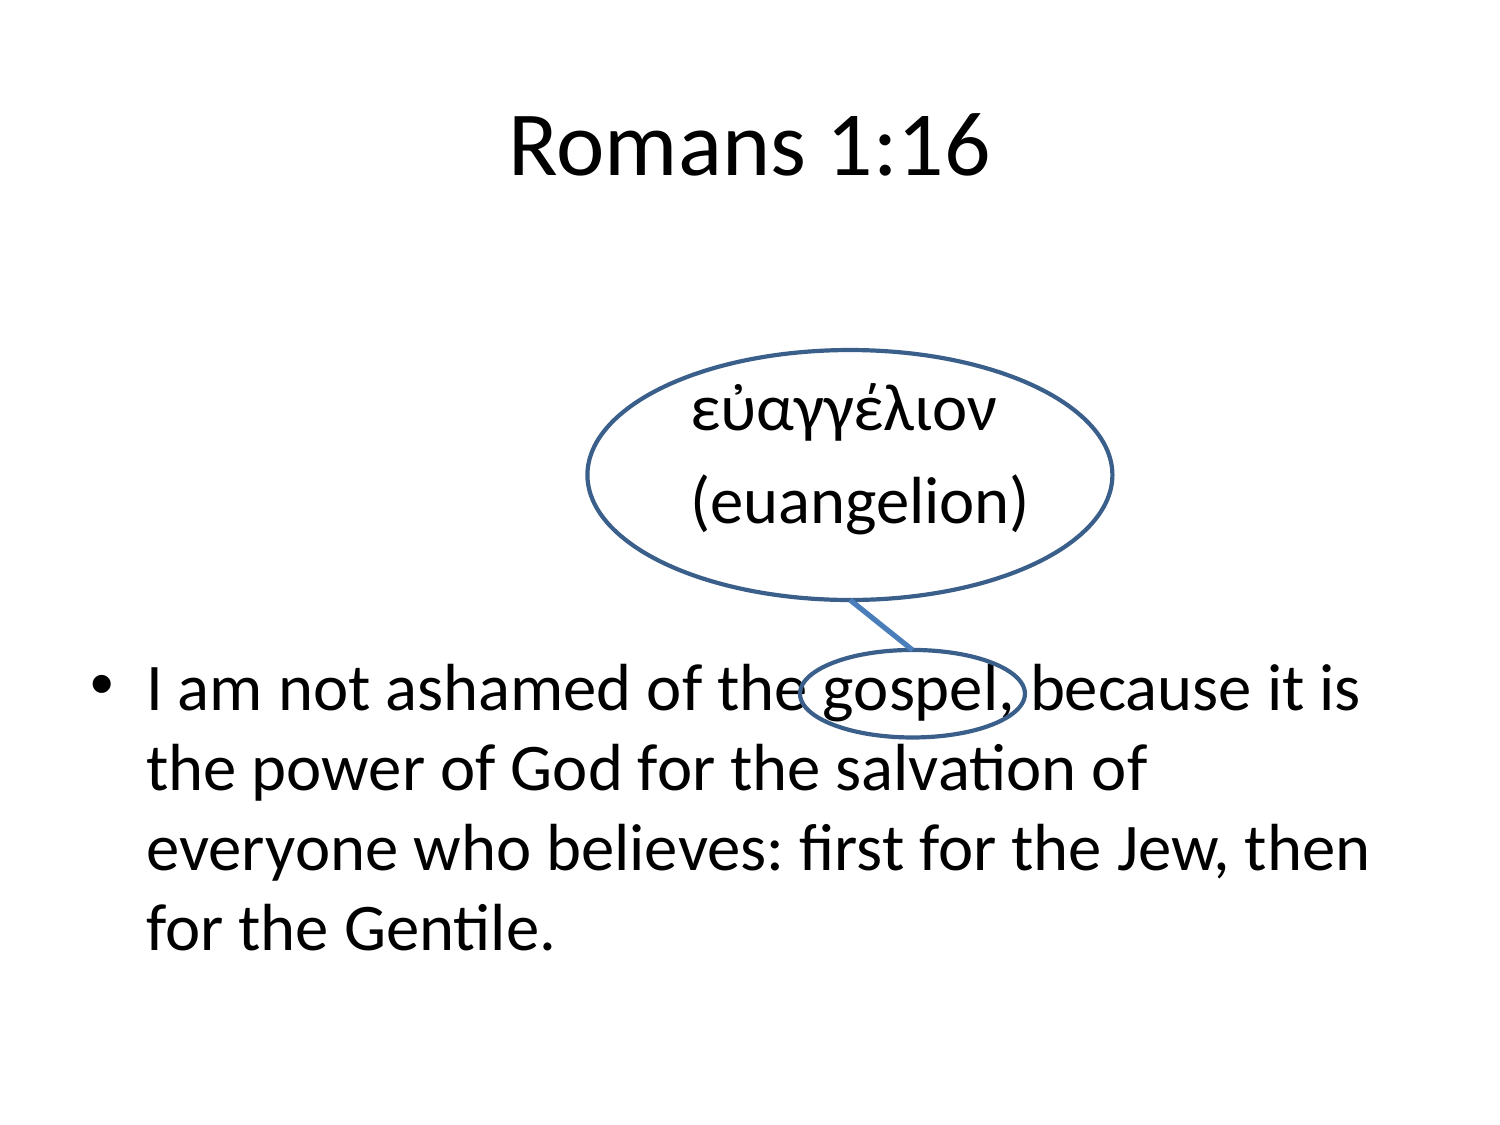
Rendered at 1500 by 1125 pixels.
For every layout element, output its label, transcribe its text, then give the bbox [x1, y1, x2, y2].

text_box [797, 647, 1028, 740]
title Romans 1:16 [75, 45, 1425, 233]
text_box [585, 347, 1115, 603]
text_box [849, 599, 913, 651]
list εὐαγγέλιον (euangelion) I am not ashamed of the gospel, because it is the power of God for the salvation of everyone who believes: first for the Jew, then for the Gentile. [75, 262, 1425, 1005]
